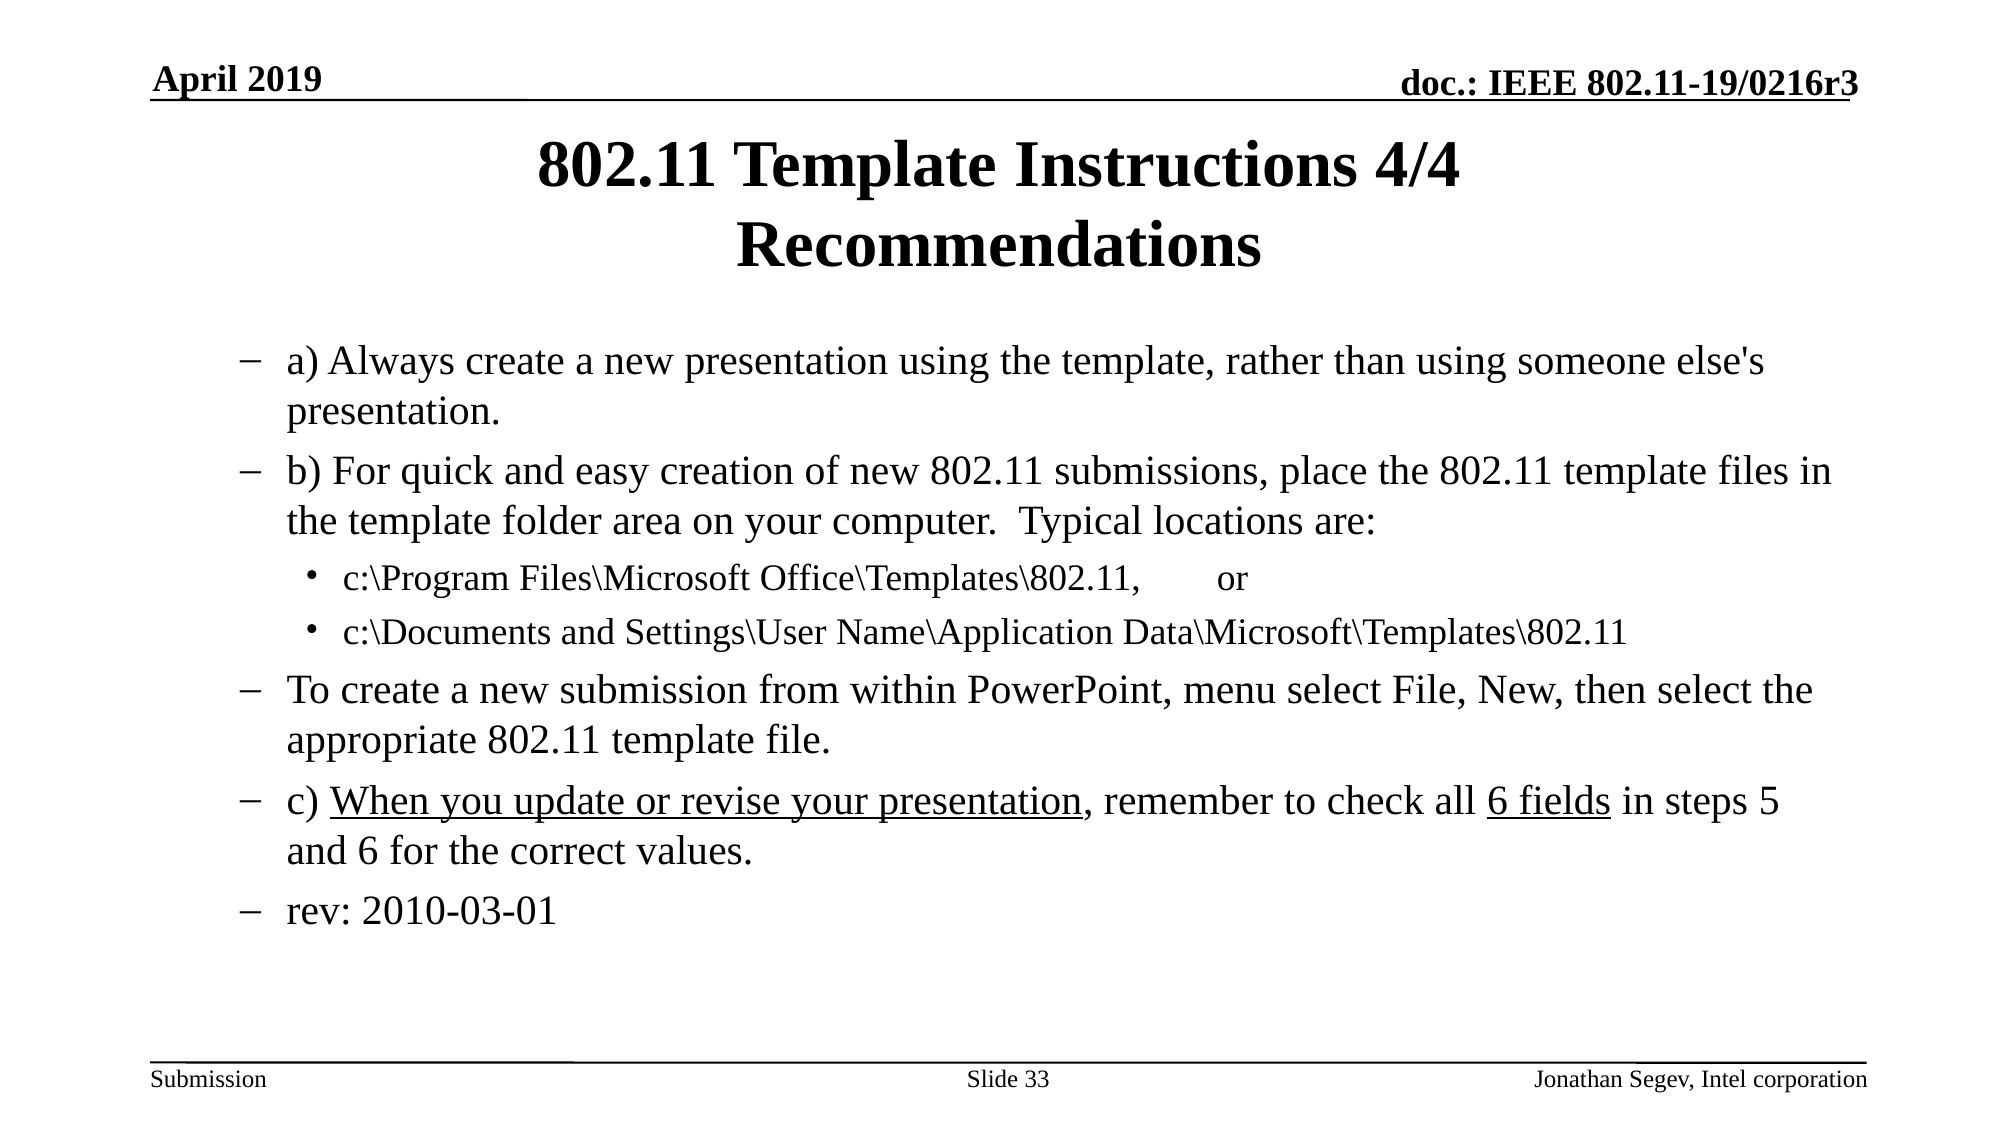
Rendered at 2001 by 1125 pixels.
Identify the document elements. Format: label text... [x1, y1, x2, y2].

slide_number Slide 33 [950, 1061, 1067, 1123]
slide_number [152, 54, 563, 100]
title 802.11 Template Instructions 4/4 Recommendations [149, 112, 1850, 288]
footer Jonathan Segev, Intel corporation [1171, 1061, 1869, 1093]
list a) Always create a new presentation using the template, rather than using someone else's presentation. b) For quick and easy creation of new 802.11 submissions, place the 802.11 template files in the template folder area on your computer. Typical locations are: c:\Program Files\Microsoft Office\Templates\802.11, or c:\Documents and Settings\User Name\Application Data\Microsoft\Templates\802.11 To create a new submission from within PowerPoint, menu select File, New, then select the appropriate 802.11 template file. c) When you update or revise your presentation, remember to check all 6 fields in steps 5 and 6 for the correct values. rev: 2010-03-01 [149, 324, 1850, 1000]
